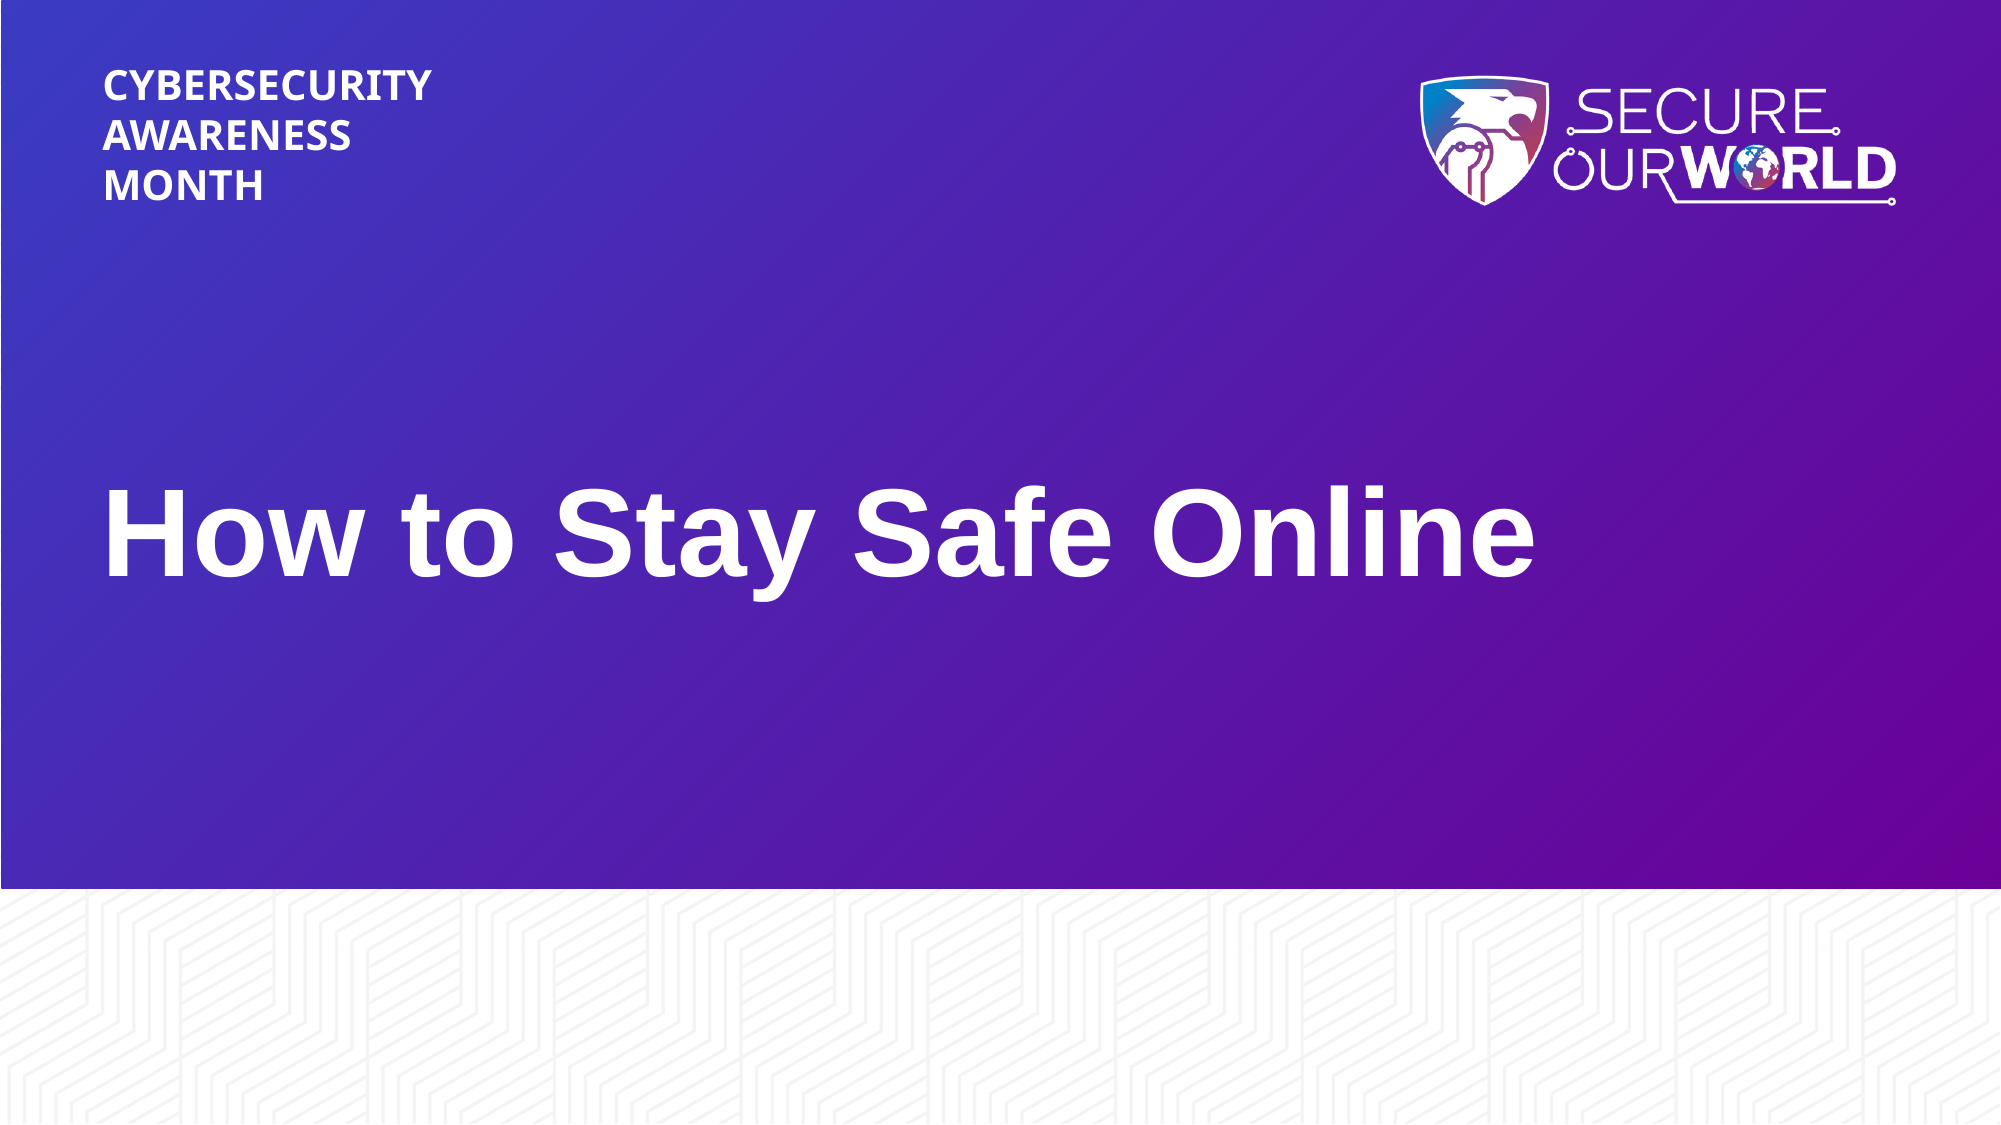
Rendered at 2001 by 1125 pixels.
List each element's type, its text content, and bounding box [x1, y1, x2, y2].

picture [0, 889, 2001, 1125]
text_box [1373, 28, 1942, 250]
title How to Stay Safe Online [0, 421, 1996, 1049]
text_box Cybersecurity Awareness Month [0, 28, 1373, 195]
